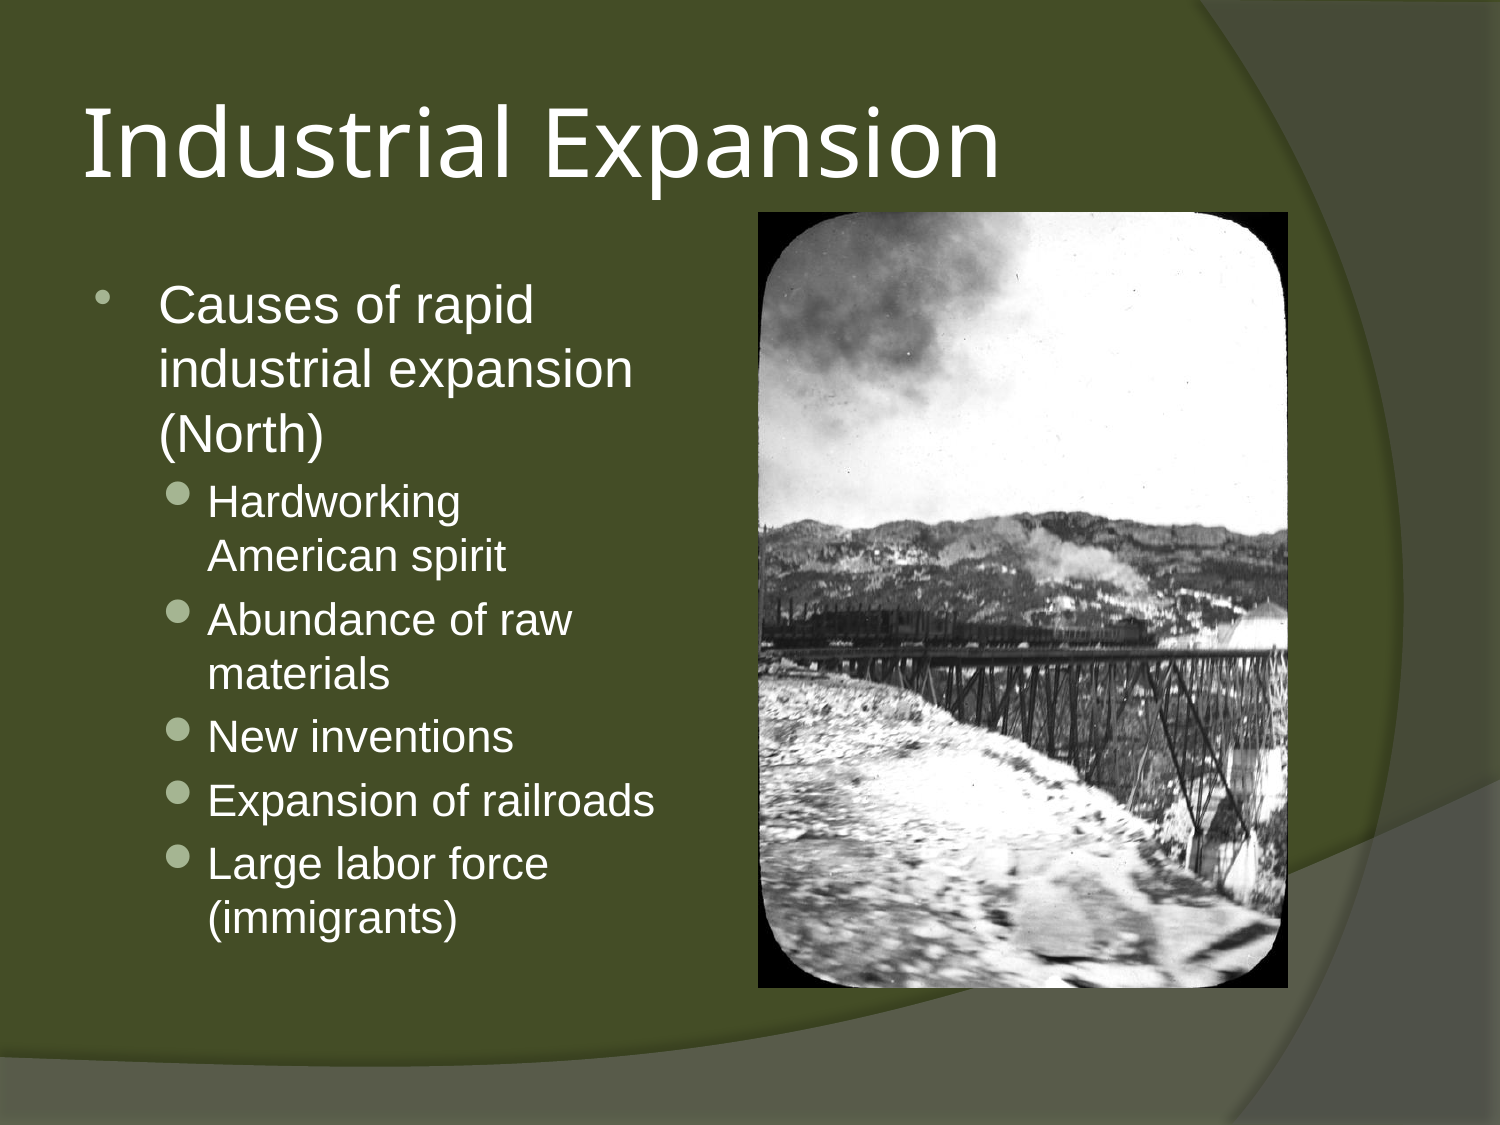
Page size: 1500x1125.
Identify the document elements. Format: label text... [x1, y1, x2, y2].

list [758, 211, 1288, 988]
list Causes of rapid industrial expansion (North) Hardworking American spirit Abundance of raw materials New inventions Expansion of railroads Large labor force (immigrants) [75, 262, 675, 1005]
title Industrial Expansion [75, 45, 1300, 233]
